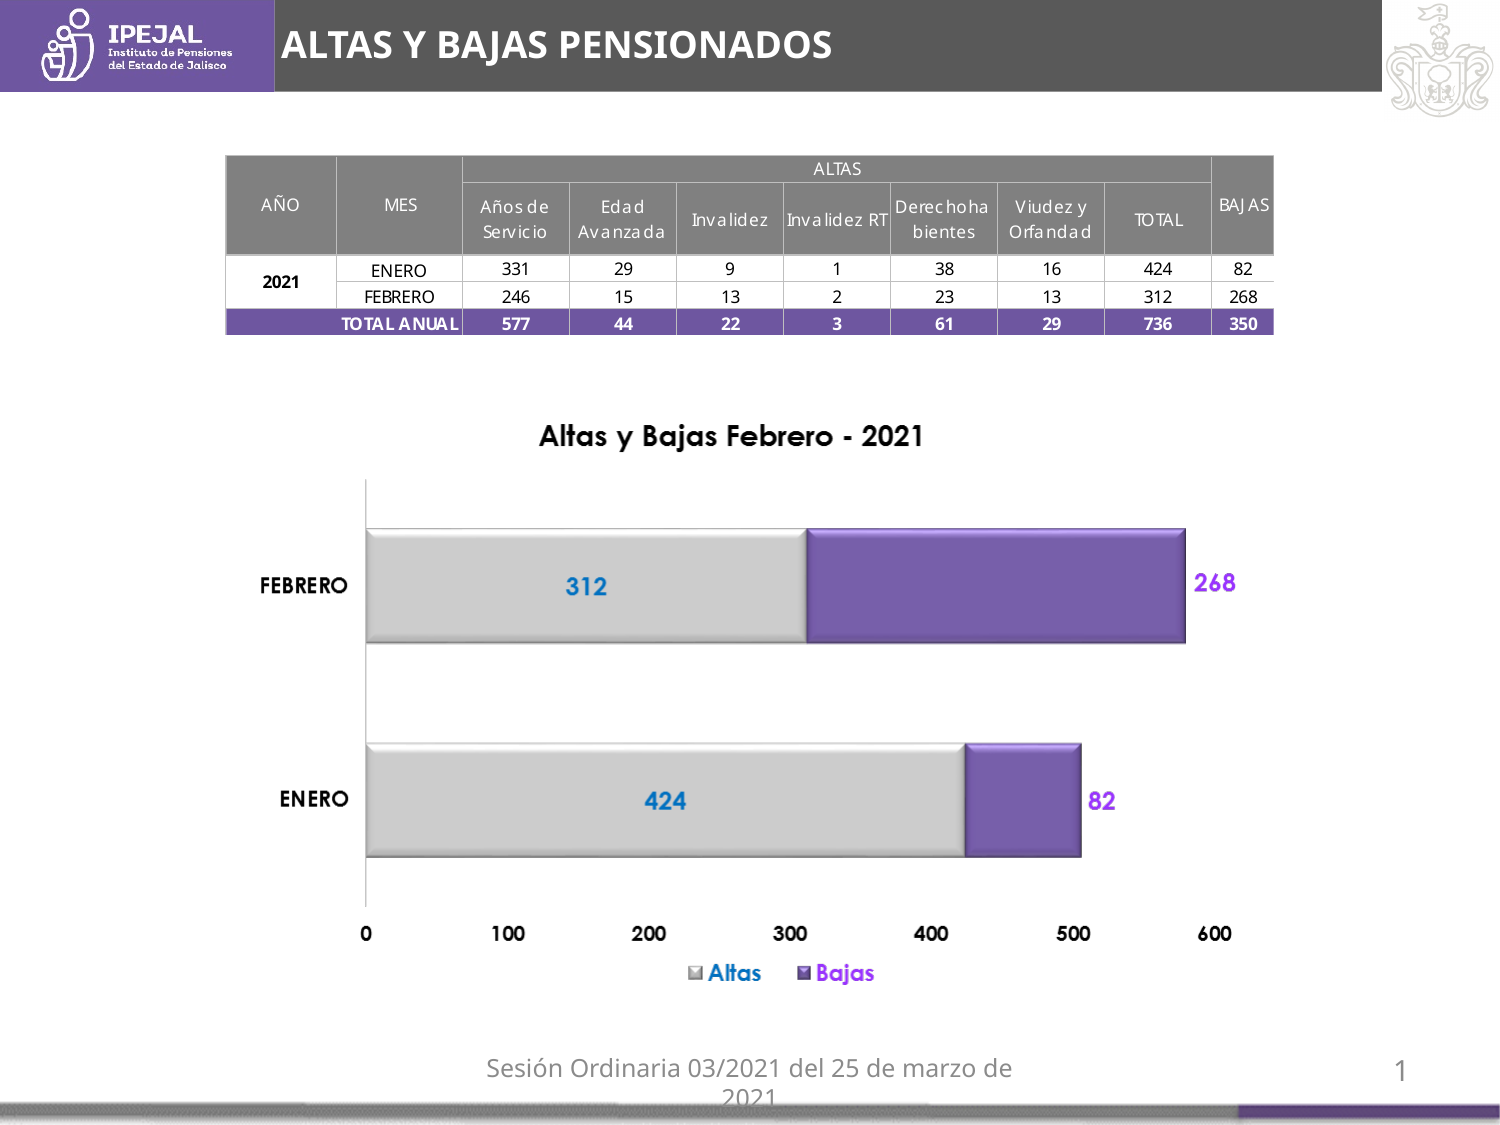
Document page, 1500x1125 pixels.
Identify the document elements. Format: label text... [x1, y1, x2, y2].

text_box Sesión Ordinaria 03/2021 del 25 de marzo de 2021 [469, 1052, 1031, 1113]
picture [0, 1096, 1500, 1125]
picture [0, 0, 275, 92]
picture [245, 401, 1255, 1012]
picture [224, 155, 1275, 337]
slide_number 1 [1074, 1042, 1425, 1103]
